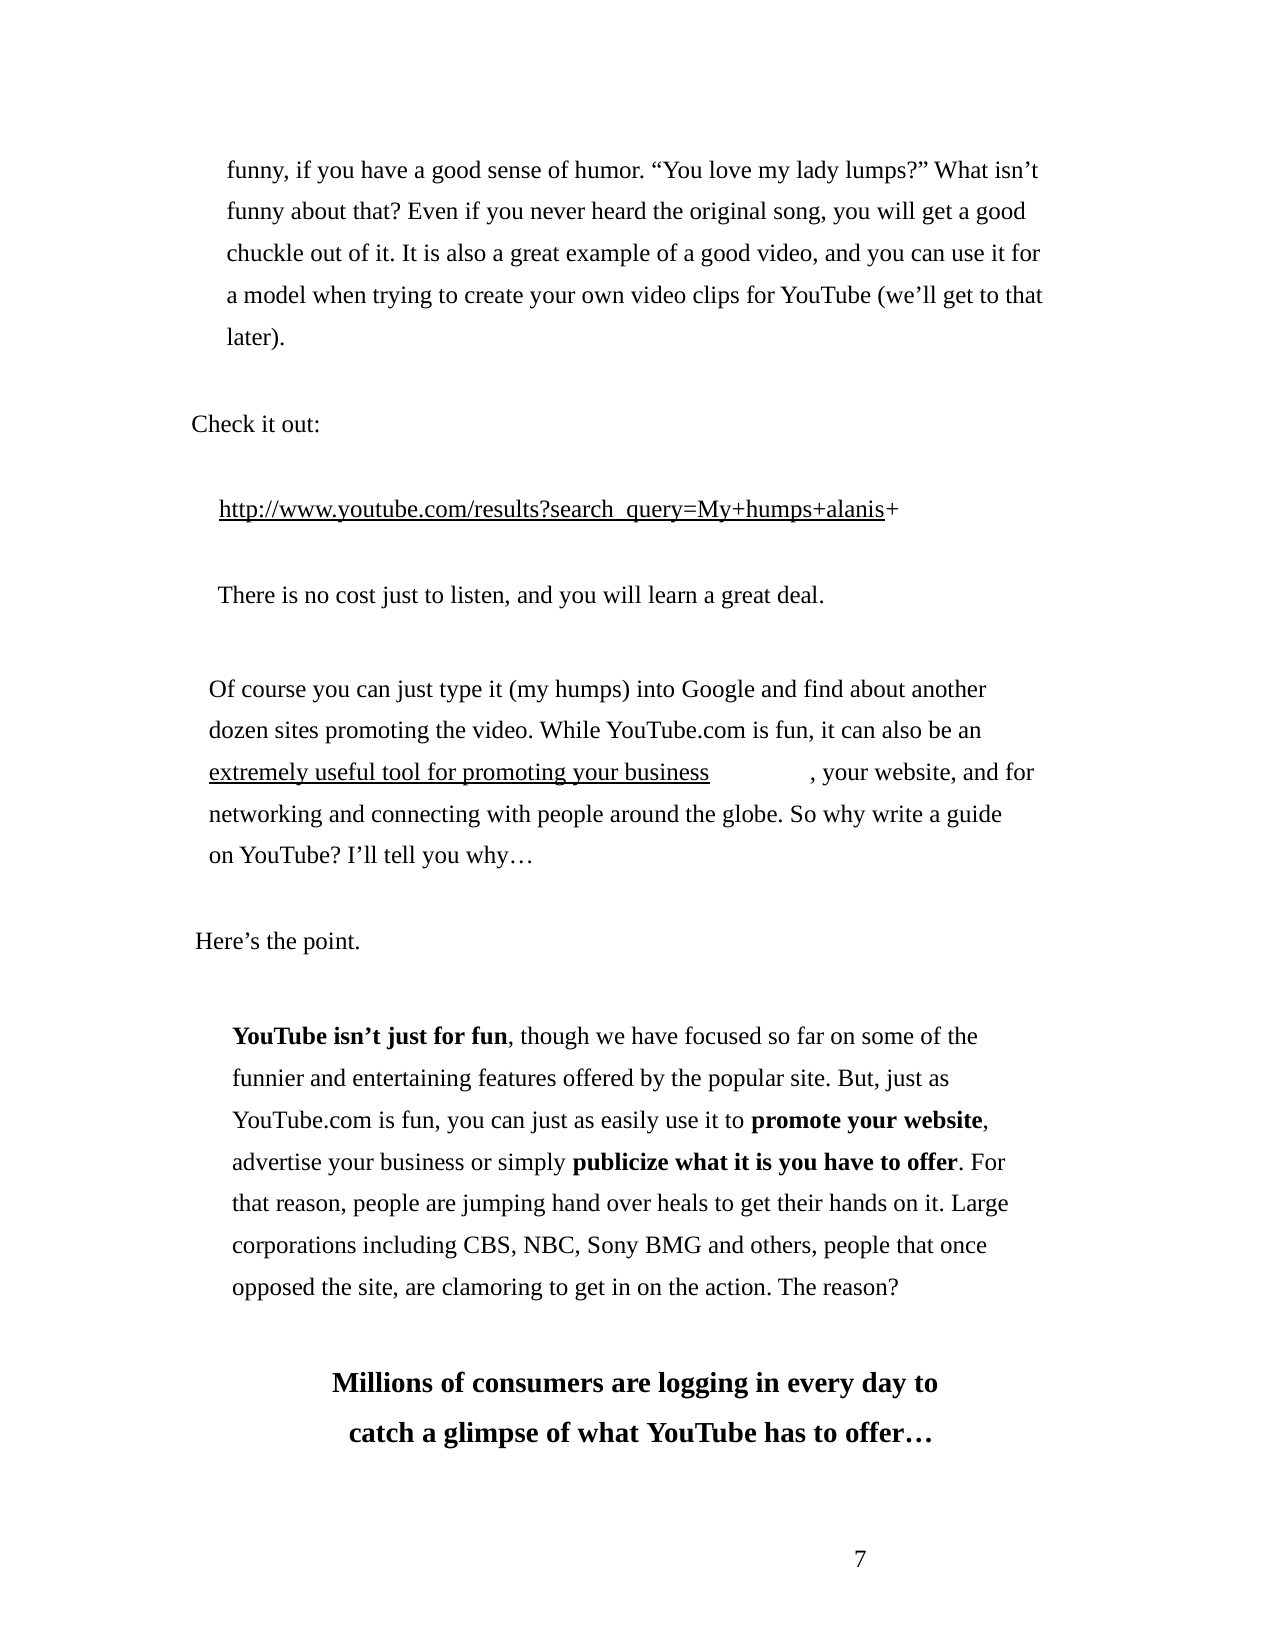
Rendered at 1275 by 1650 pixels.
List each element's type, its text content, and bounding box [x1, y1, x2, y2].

text_box 7 [854, 1552, 867, 1581]
text_box funny, if you have a good sense of humor. “You love my lady lumps?” What isn’t funny about that? Even if you never heard the original song, you will get a good chuckle out of it. It is also a great example of a good video, and you can use it for a model when trying to create your own video clips for YouTube (we’ll get to that later). [226, 160, 1045, 358]
text_box Millions of consumers are logging in every day to catch a glimpse of what YouTube has to offer… [332, 1358, 939, 1458]
text_box There is no cost just to listen, and you will learn a great deal. [217, 585, 827, 616]
text_box Of course you can just type it (my humps) into Google and find about another dozen sites promoting the video. While YouTube.com is fun, it can also be an extremely useful tool for promoting your business , your website, and for networking and connecting with people around the globe. So why write a guide on YouTube? I’ll tell you why… [208, 679, 1035, 877]
text_box YouTube isn’t just for fun, though we have focused so far on some of the funnier and entertaining features offered by the popular site. But, just as YouTube.com is fun, you can just as easily use it to promote your website, advertise your business or simply publicize what it is you have to offer. For that reason, people are jumping hand over heals to get their hands on it. Large corporations including CBS, NBC, Sony BMG and others, people that once opposed the site, are clamoring to get in on the action. The reason? [232, 1027, 1010, 1308]
text_box http://www.youtube.com/results?search_query=My+humps+alanis+ [219, 500, 900, 531]
text_box Check it out: [191, 414, 321, 445]
text_box Here’s the point. [195, 931, 362, 962]
